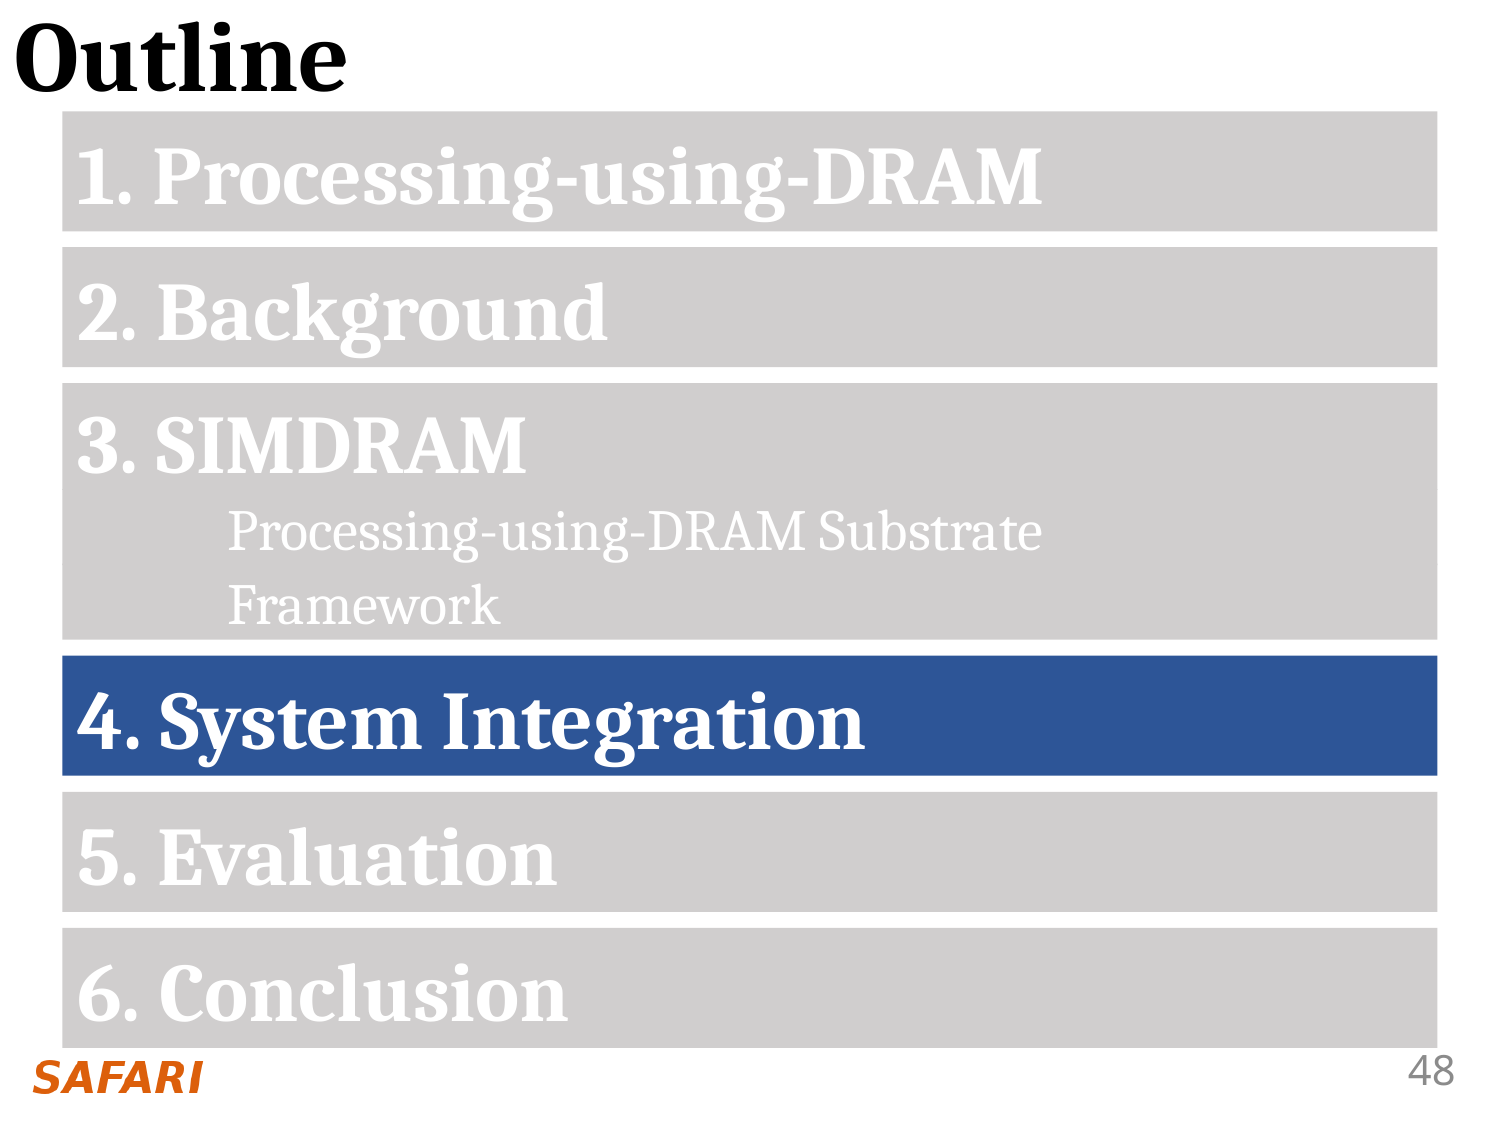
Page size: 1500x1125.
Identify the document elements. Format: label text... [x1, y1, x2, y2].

title Outline [0, 0, 1475, 119]
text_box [62, 111, 1438, 1048]
picture [31, 1051, 209, 1104]
